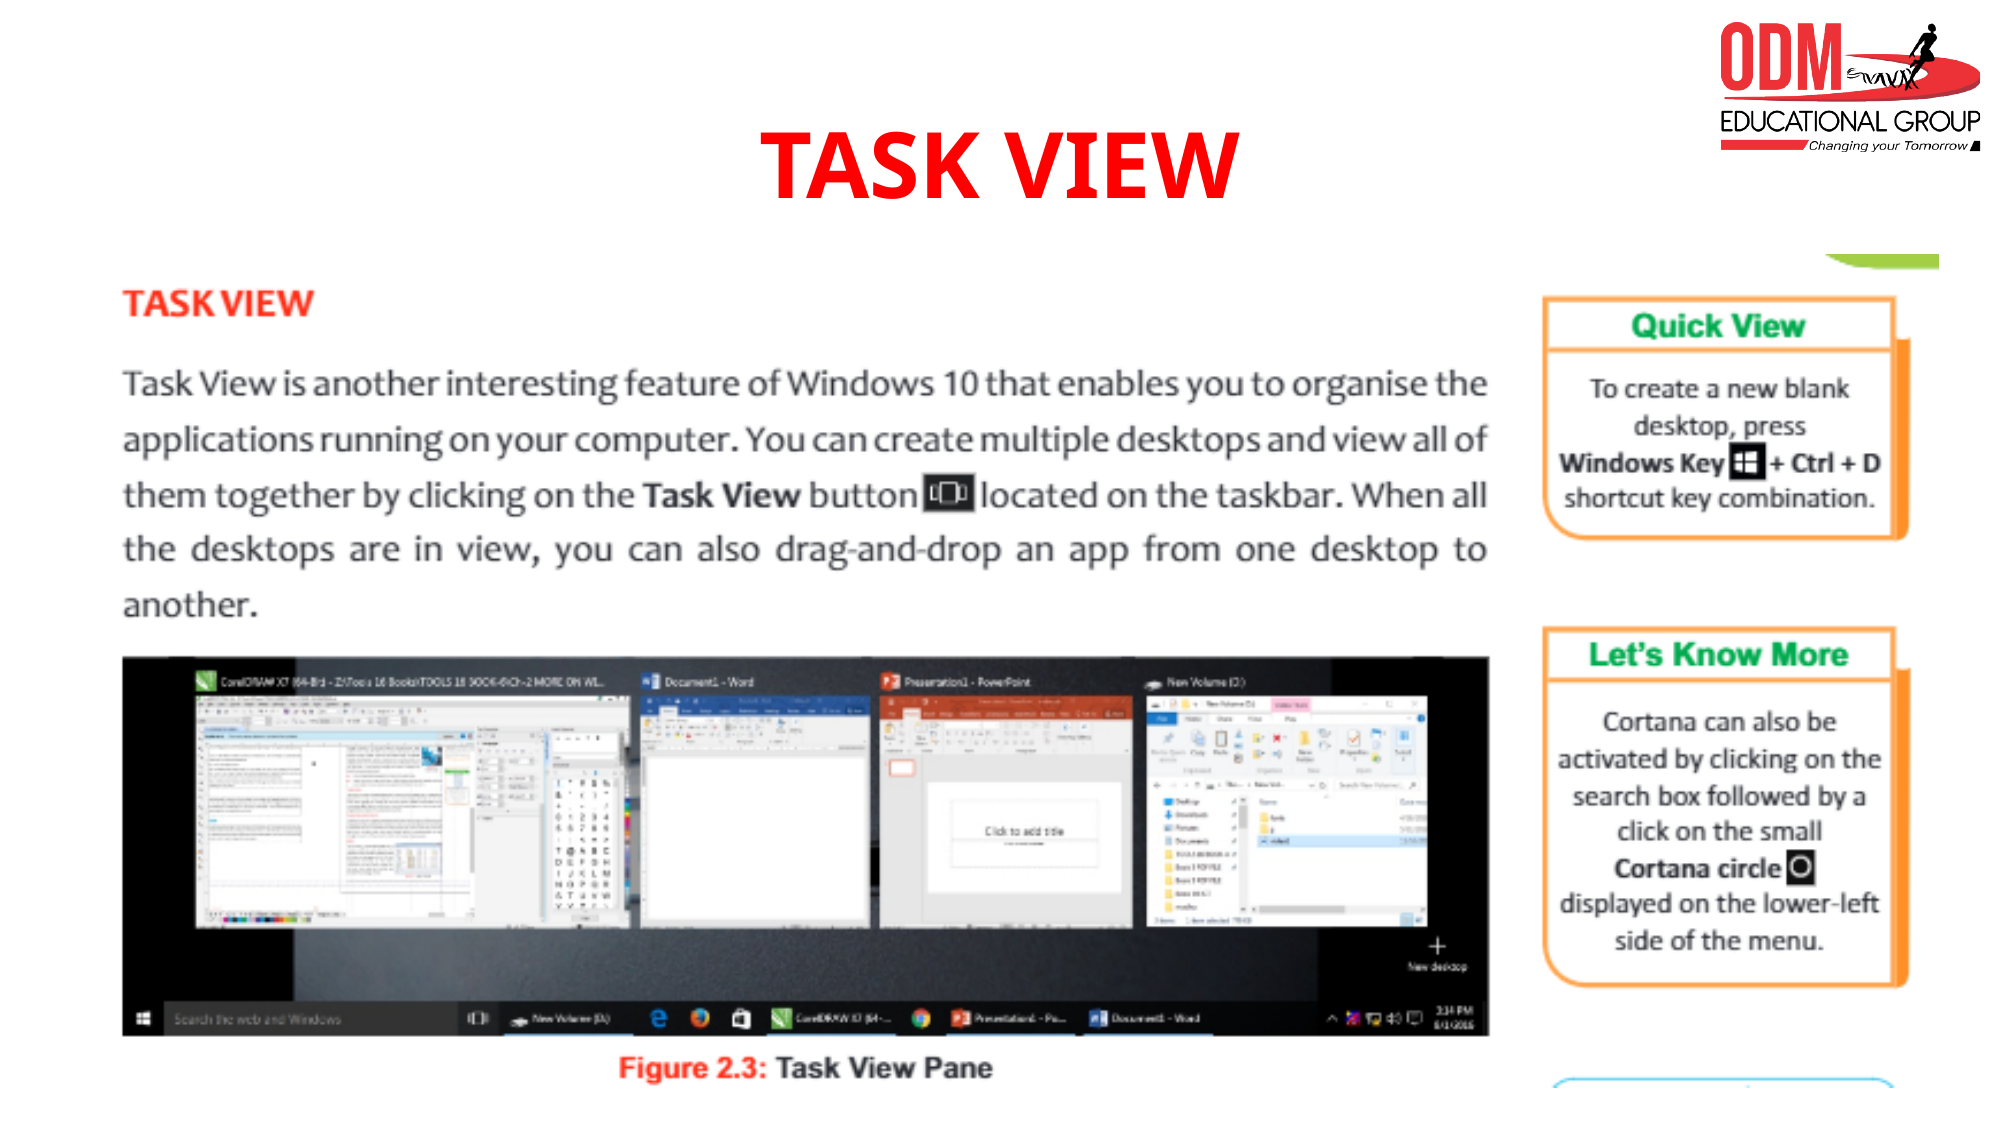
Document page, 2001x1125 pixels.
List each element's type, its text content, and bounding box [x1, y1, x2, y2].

title TASK VIEW [137, 59, 1863, 254]
text_box [1721, 22, 1981, 152]
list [107, 254, 1939, 1088]
